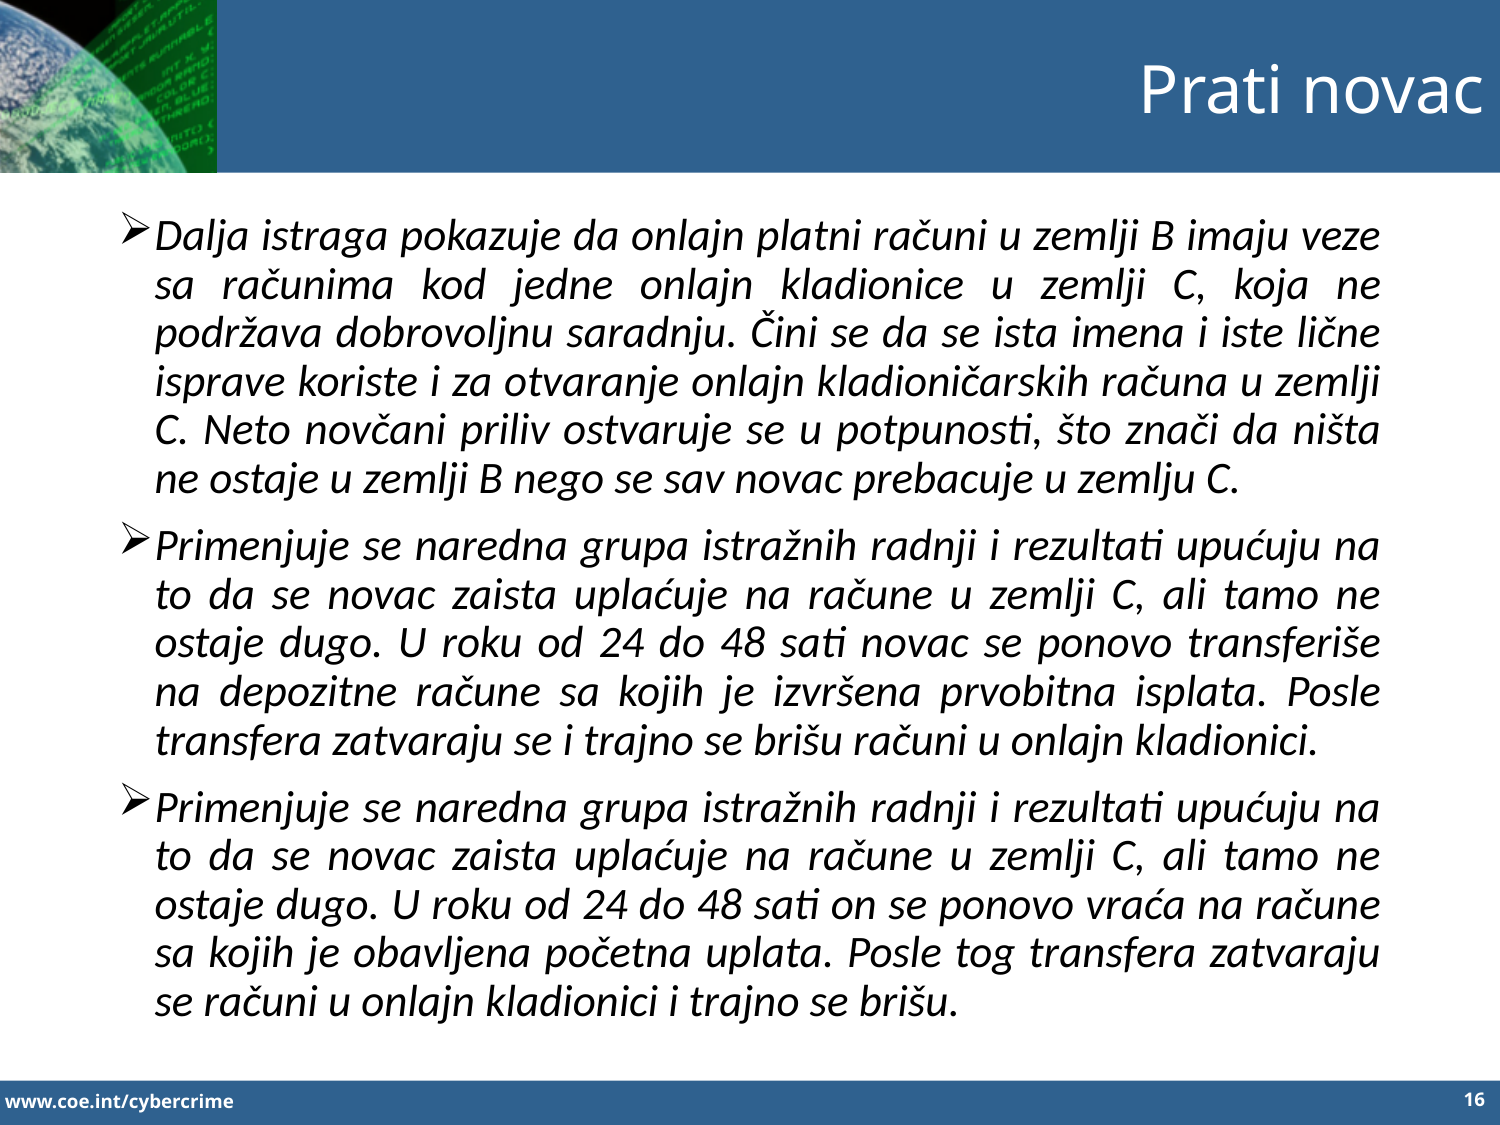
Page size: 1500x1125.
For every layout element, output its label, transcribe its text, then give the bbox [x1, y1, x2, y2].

list Dalja istraga pokazuje da onlajn platni računi u zemlji B imaju veze sa računima kod jedne onlajn kladionice u zemlji C, koja ne podržava dobrovoljnu saradnju. Čini se da se ista imena i iste lične isprave koriste i za otvaranje onlajn kladioničarskih računa u zemlji C. Neto novčani priliv ostvaruje se u potpunosti, što znači da ništa ne ostaje u zemlji B nego se sav novac prebacuje u zemlju C. Primenjuje se naredna grupa istražnih radnji i rezultati upućuju na to da se novac zaista uplaćuje na račune u zemlji C, ali tamo ne ostaje dugo. U roku od 24 do 48 sati novac se ponovo transferiše na depozitne račune sa kojih je izvršena prvobitna isplata. Posle transfera zatvaraju se i trajno se brišu računi u onlajn kladionici. Primenjuje se naredna grupa istražnih radnji i rezultati upućuju na to da se novac zaista uplaćuje na račune u zemlji C, ali tamo ne ostaje dugo. U roku od 24 do 48 sati on se ponovo vraća na račune sa kojih je obavljena početna uplata. Posle tog transfera zatvaraju se računi u onlajn kladionici i trajno se brišu. [103, 204, 1397, 1050]
picture [0, 1, 217, 173]
slide_number 16 [1162, 1080, 1500, 1125]
text_box Prati novac [373, 10, 1500, 163]
